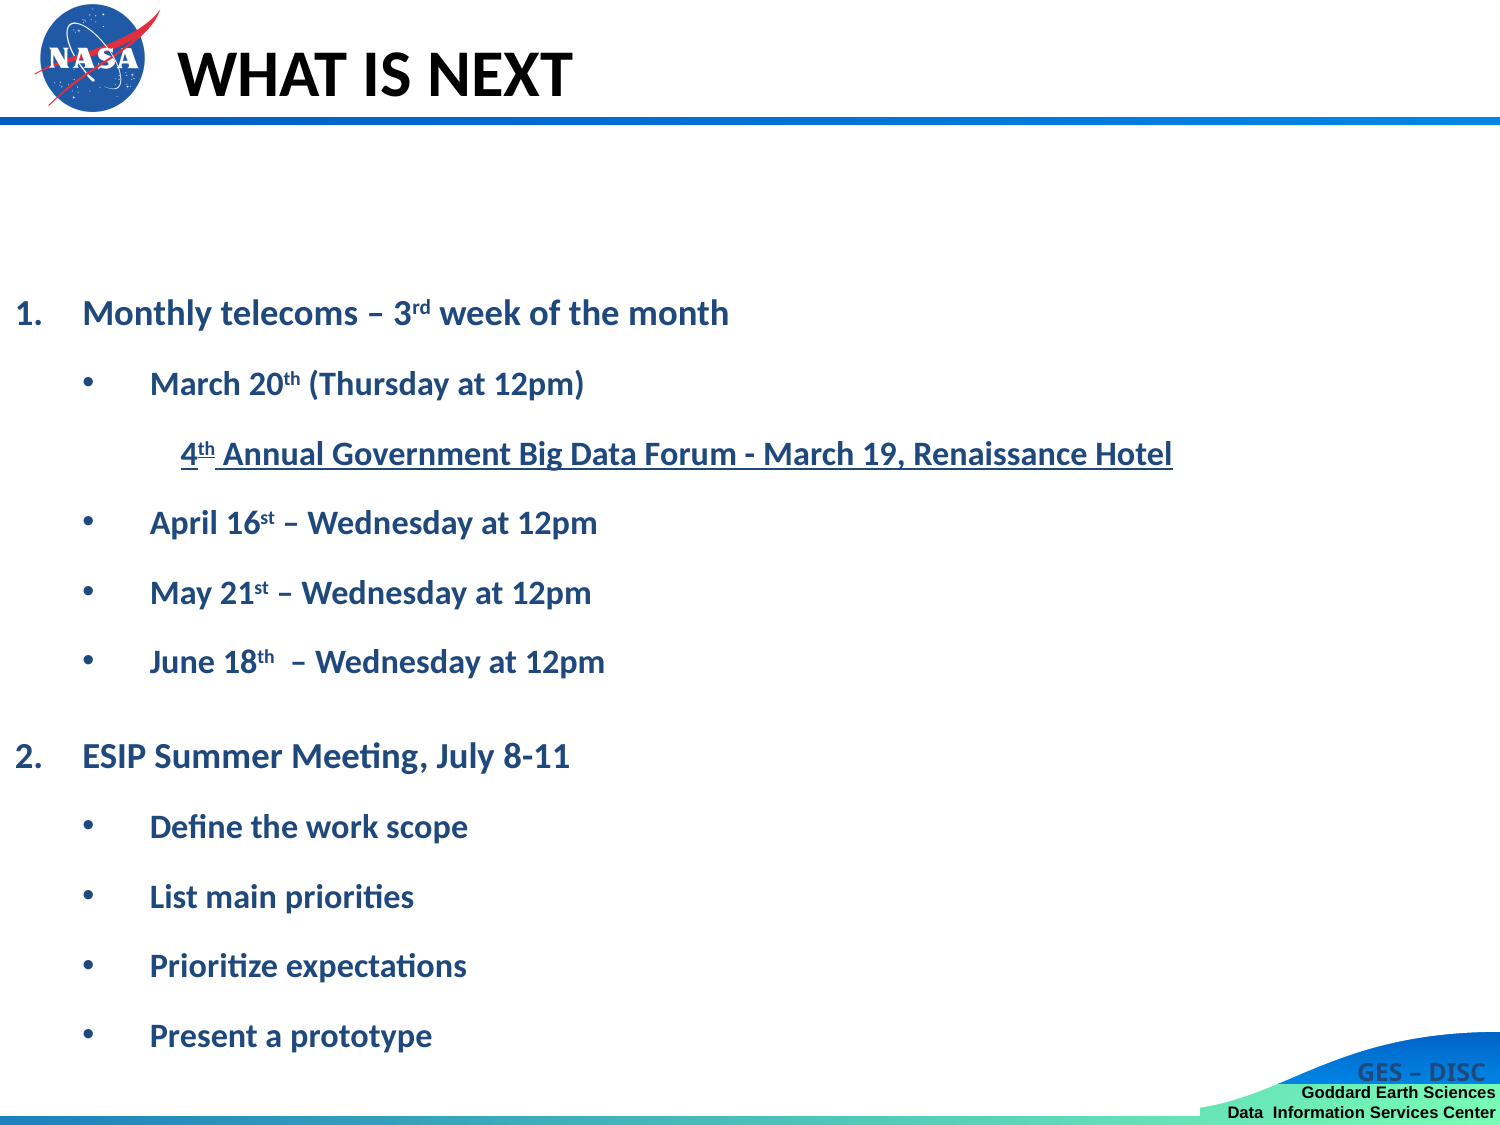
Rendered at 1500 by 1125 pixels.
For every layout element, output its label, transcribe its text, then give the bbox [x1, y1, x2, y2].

list Monthly telecoms – 3rd week of the month March 20th (Thursday at 12pm) 4th Annual Government Big Data Forum - March 19, Renaissance Hotel April 16st – Wednesday at 12pm May 21st – Wednesday at 12pm June 18th – Wednesday at 12pm ESIP Summer Meeting, July 8-11 Define the work scope List main priorities Prioritize expectations Present a prototype [0, 237, 1500, 1075]
picture [33, 3, 161, 113]
title what is next [162, 22, 1438, 88]
